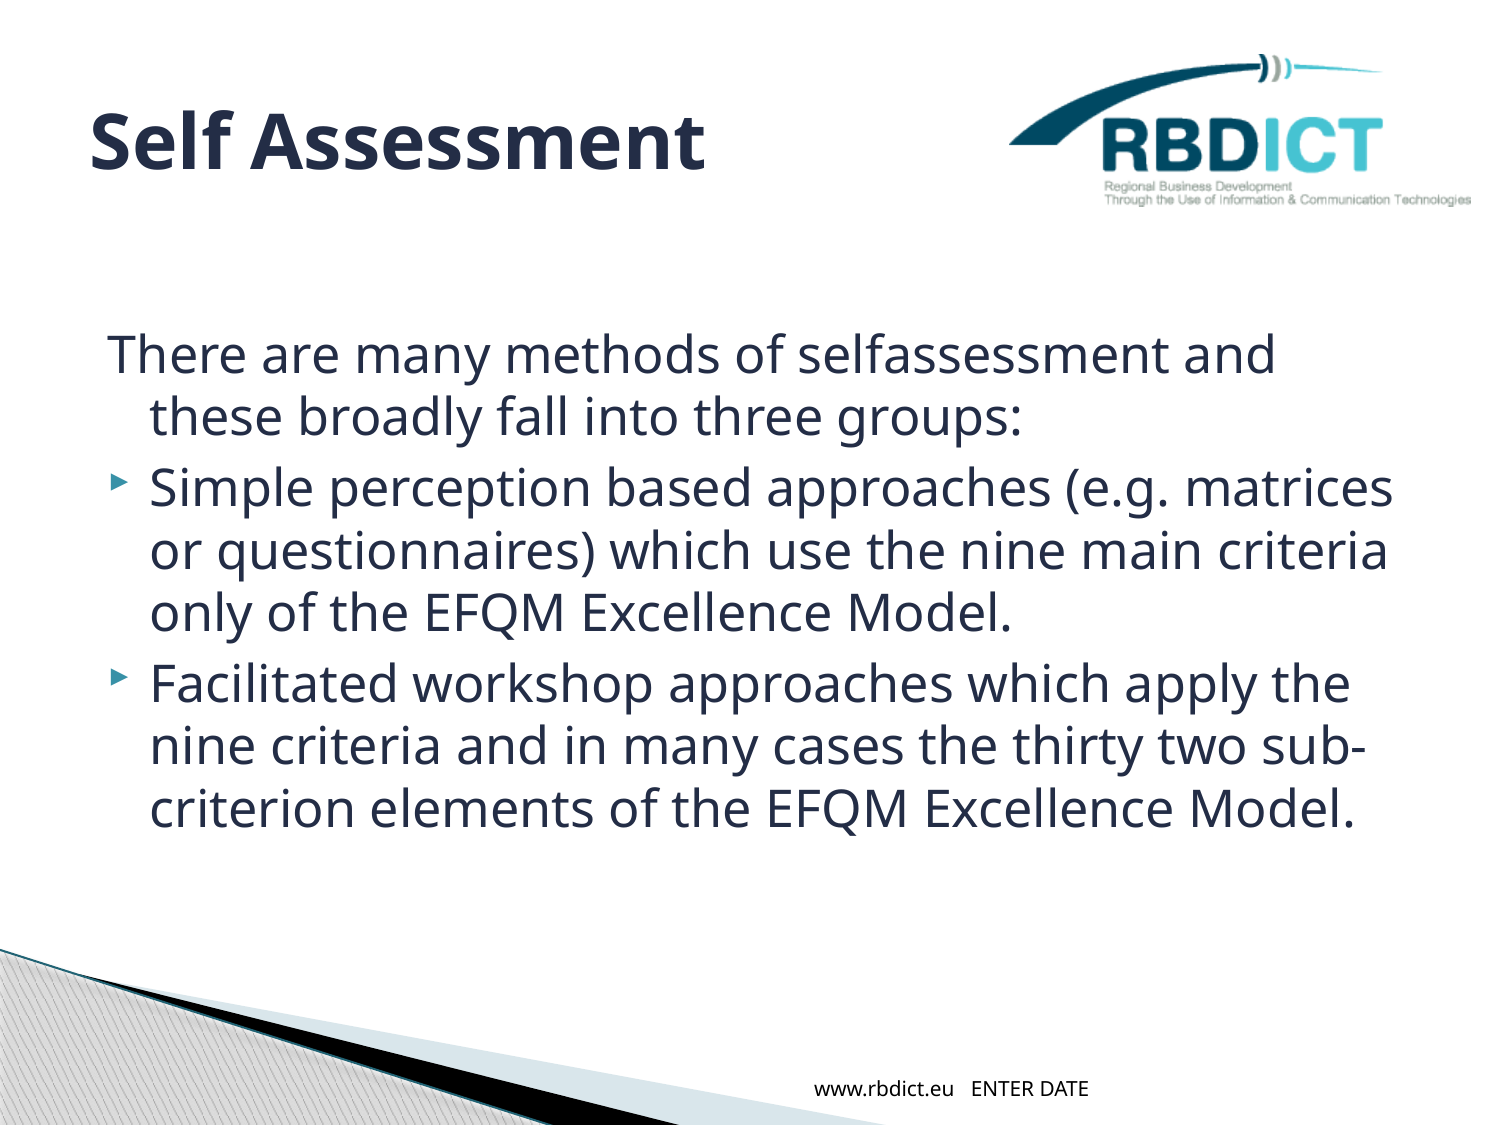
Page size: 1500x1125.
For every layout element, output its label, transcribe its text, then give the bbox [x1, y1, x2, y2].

title Self Assessment [75, 45, 1425, 233]
picture [1425, 54, 1471, 207]
footer www.rbdict.eu ENTER DATE [718, 1051, 1105, 1112]
list There are many methods of selfassessment and these broadly fall into three groups: Simple perception based approaches (e.g. matrices or questionnaires) which use the nine main criteria only of the EFQM Excellence Model. Facilitated workshop approaches which apply the nine criteria and in many cases the thirty two sub-criterion elements of the EFQM Excellence Model. [74, 242, 1426, 986]
